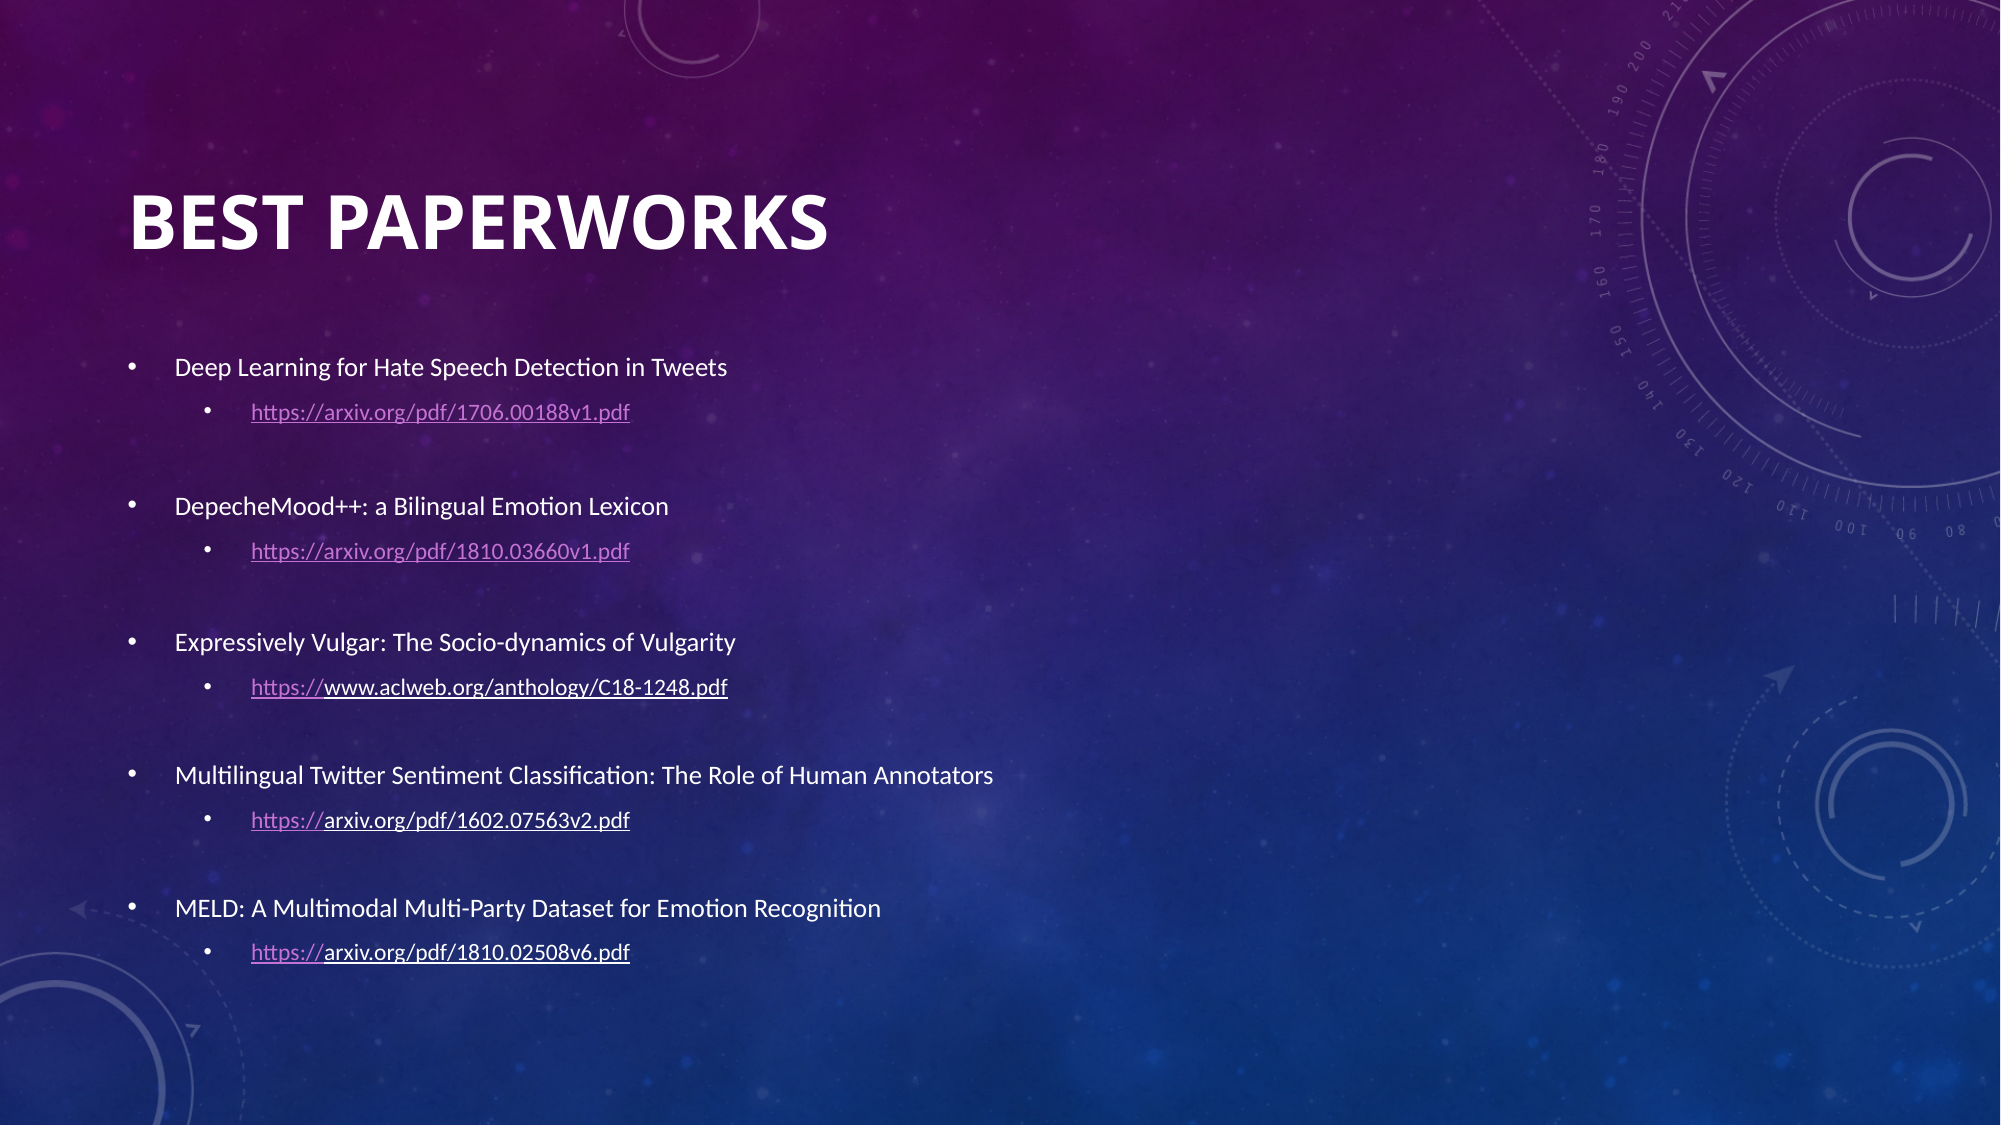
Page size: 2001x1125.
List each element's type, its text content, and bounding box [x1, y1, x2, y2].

title Best paperworks [112, 99, 1775, 339]
picture [0, 0, 2001, 1125]
list Deep Learning for Hate Speech Detection in Tweets https://arxiv.org/pdf/1706.00188v1.pdf DepecheMood++: a Bilingual Emotion Lexicon https://arxiv.org/pdf/1810.03660v1.pdf Expressively Vulgar: The Socio-dynamics of Vulgarity https://www.aclweb.org/anthology/C18-1248.pdf Multilingual Twitter Sentiment Classification: The Role of Human Annotators https://arxiv.org/pdf/1602.07563v2.pdf MELD: A Multimodal Multi-Party Dataset for Emotion Recognition https://arxiv.org/pdf/1810.02508v6.pdf [112, 338, 1060, 1076]
